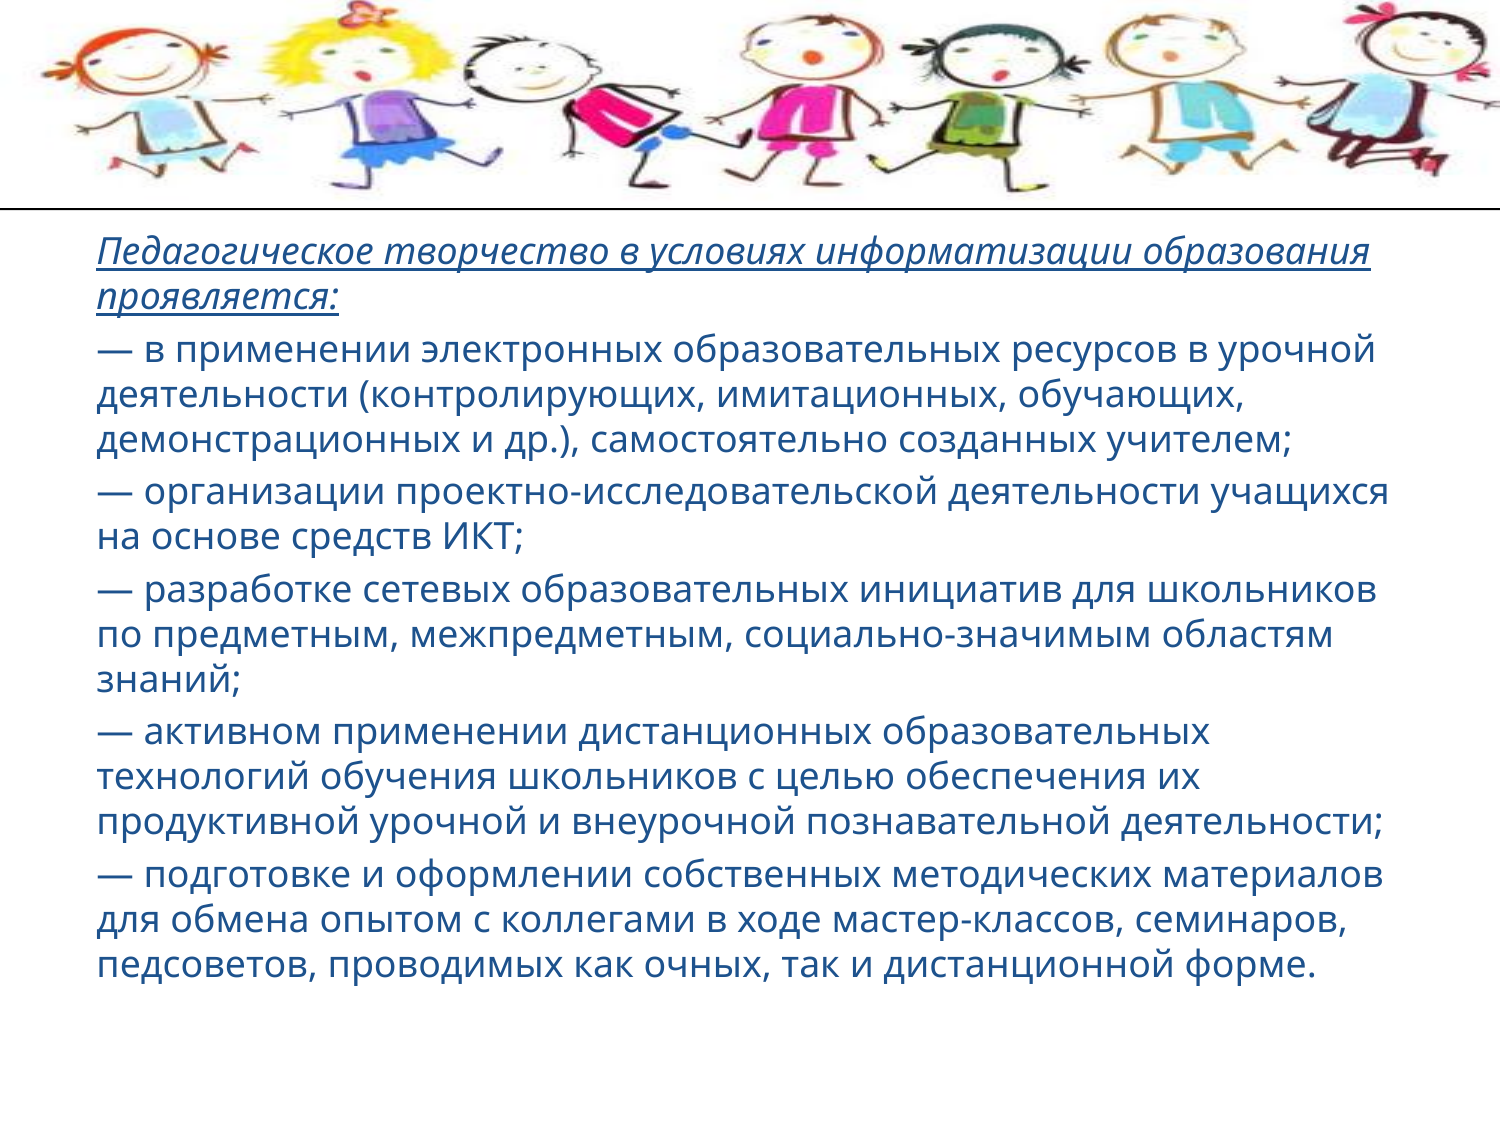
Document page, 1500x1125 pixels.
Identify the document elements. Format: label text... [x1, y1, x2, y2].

picture [0, 0, 1500, 209]
list Педагогическое творчество в условиях информатизации образования проявляется: — в применении электронных образовательных ресурсов в урочной деятельности (контролирующих, имитационных, обучающих, демонстрационных и др.), самостоятельно созданных учителем; — организации проектно-исследовательской деятельности учащихся на основе средств ИКТ; — разработке сетевых образовательных инициатив для школьников по предметным, межпредметным, социально-значимым областям знаний; — активном применении дистанционных образовательных технологий обучения школьников с целью обеспечения их продуктивной урочной и внеурочной познавательной деятельности; — подготовке и оформлении собственных методических материалов для обмена опытом с коллегами в ходе мастер-классов, семинаров, педсоветов, проводимых как очных, так и дистанционной форме. [81, 219, 1432, 1031]
